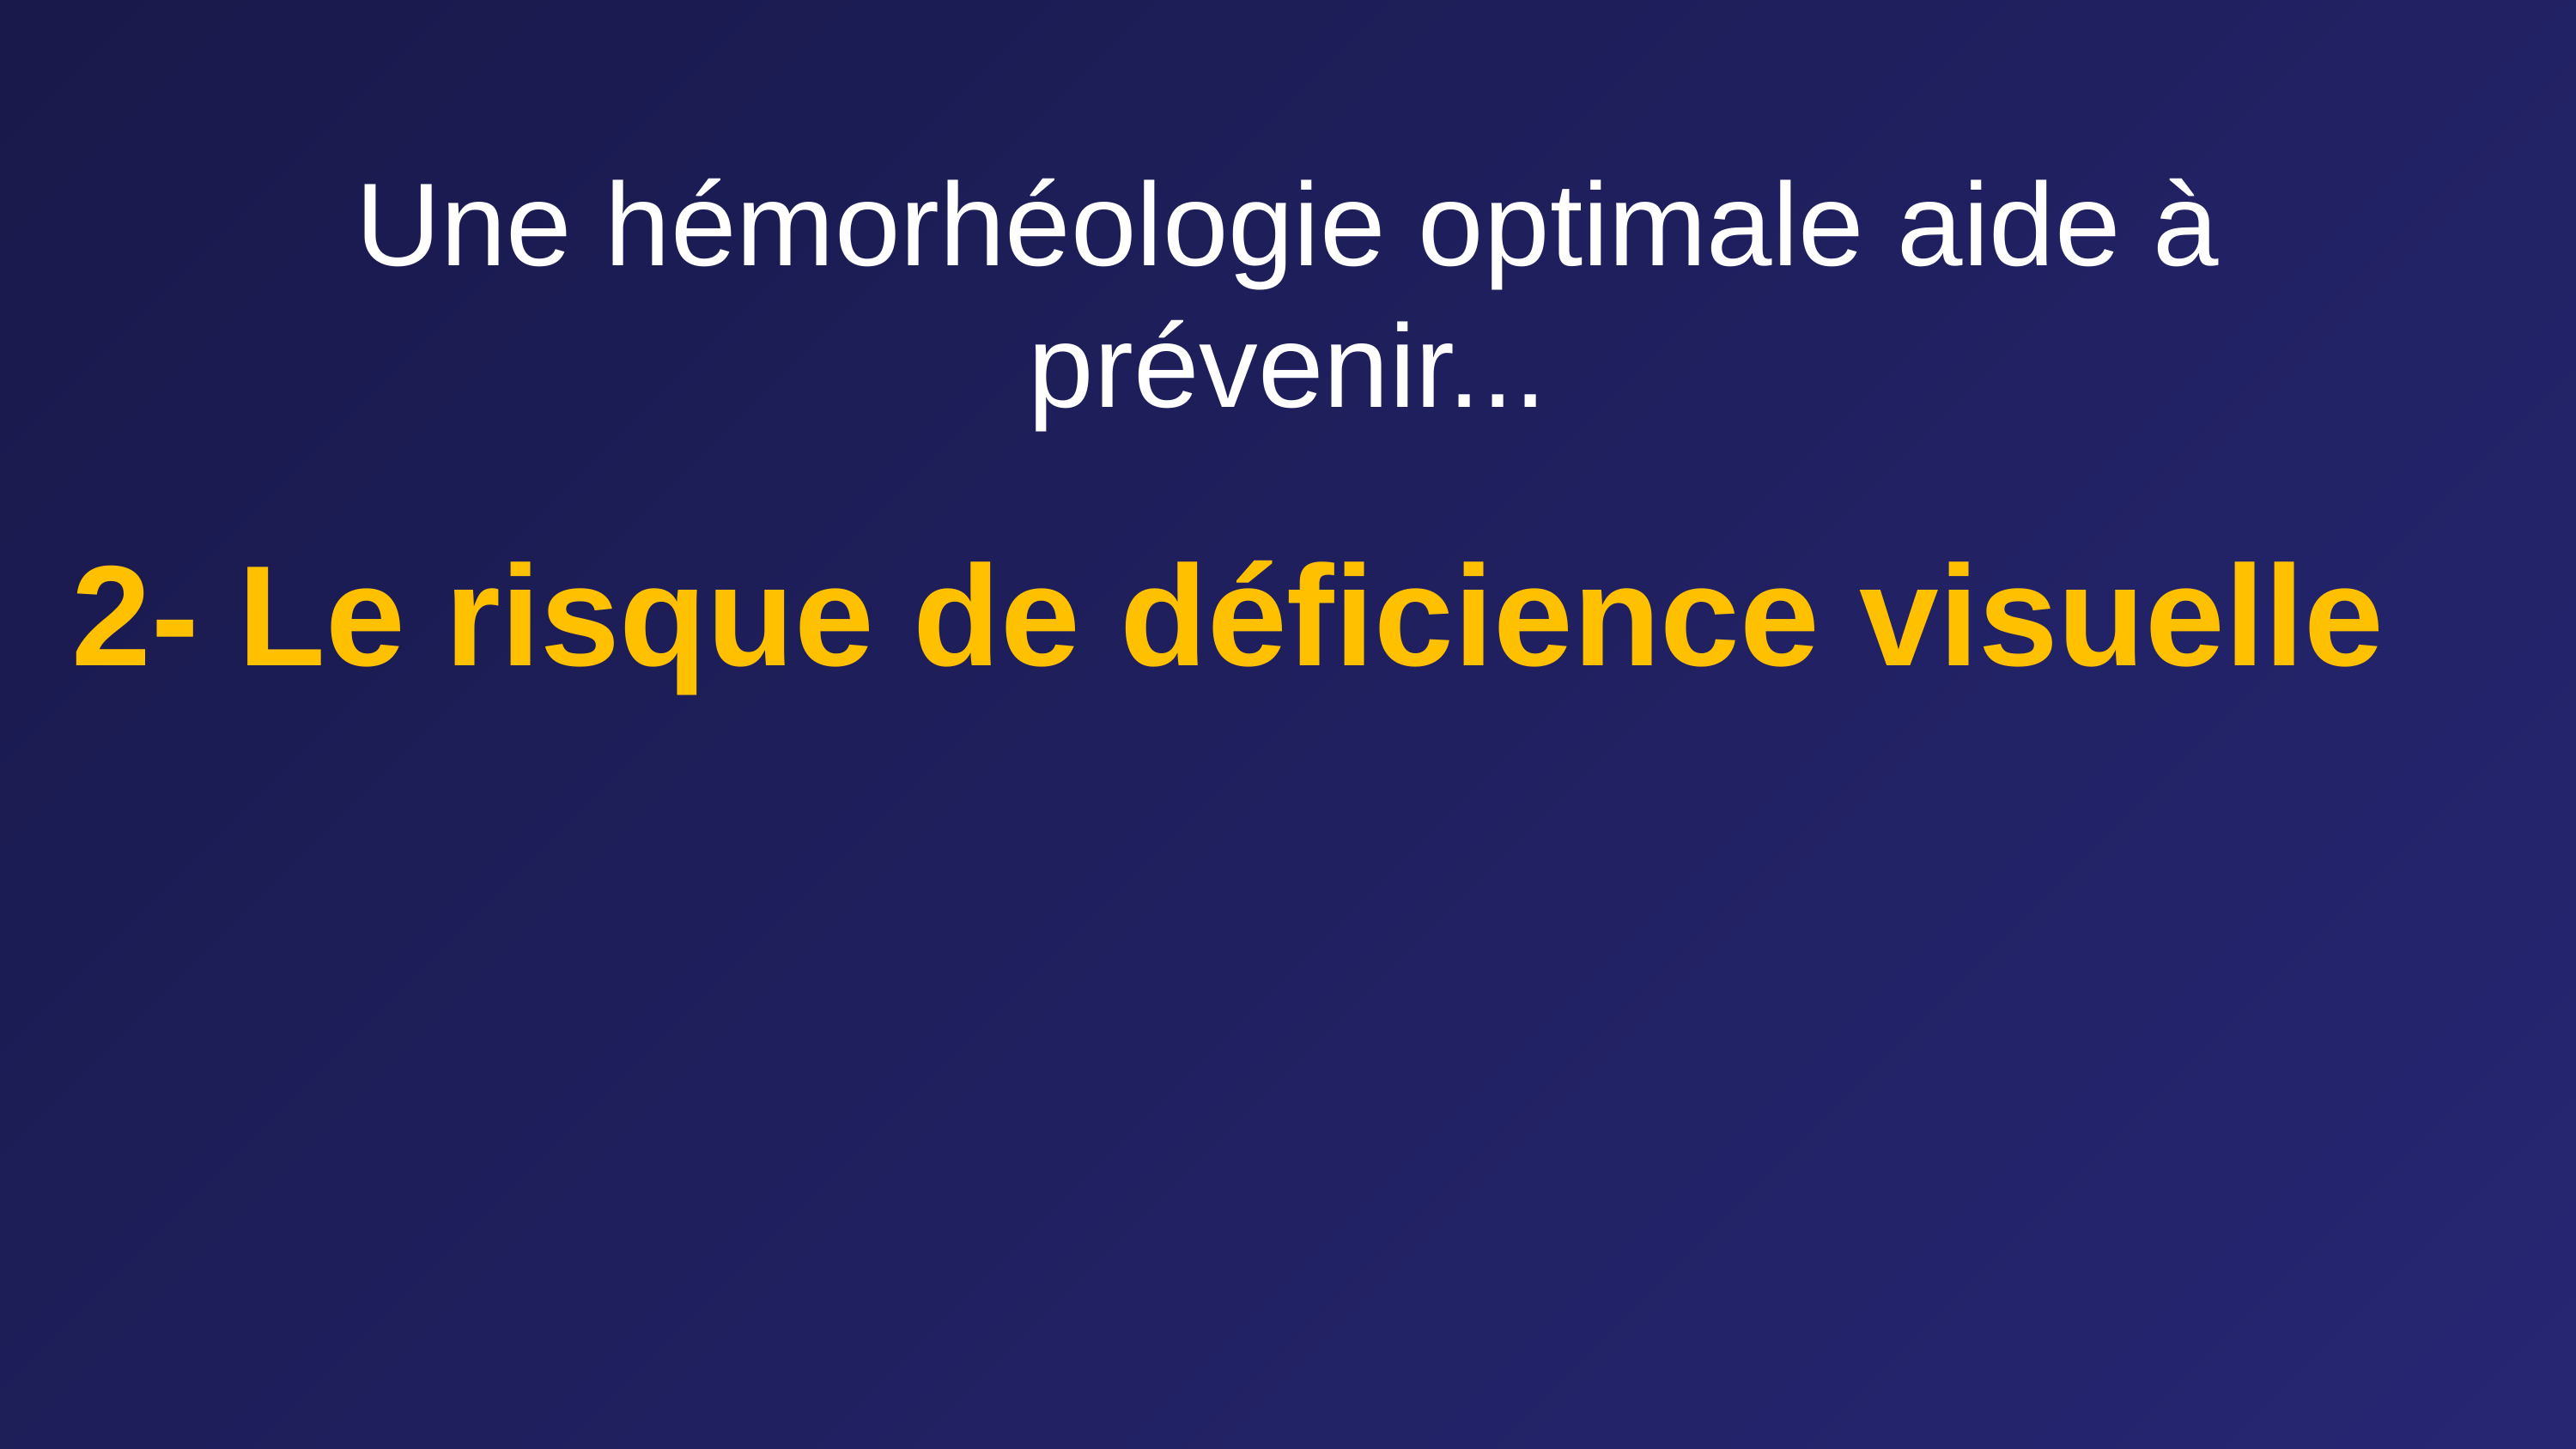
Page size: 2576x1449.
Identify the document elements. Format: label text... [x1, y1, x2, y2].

list 2- Le risque de déficience visuelle [48, 530, 2410, 1173]
title Une hémorhéologie optimale aide à prévenir... [187, 220, 2389, 359]
